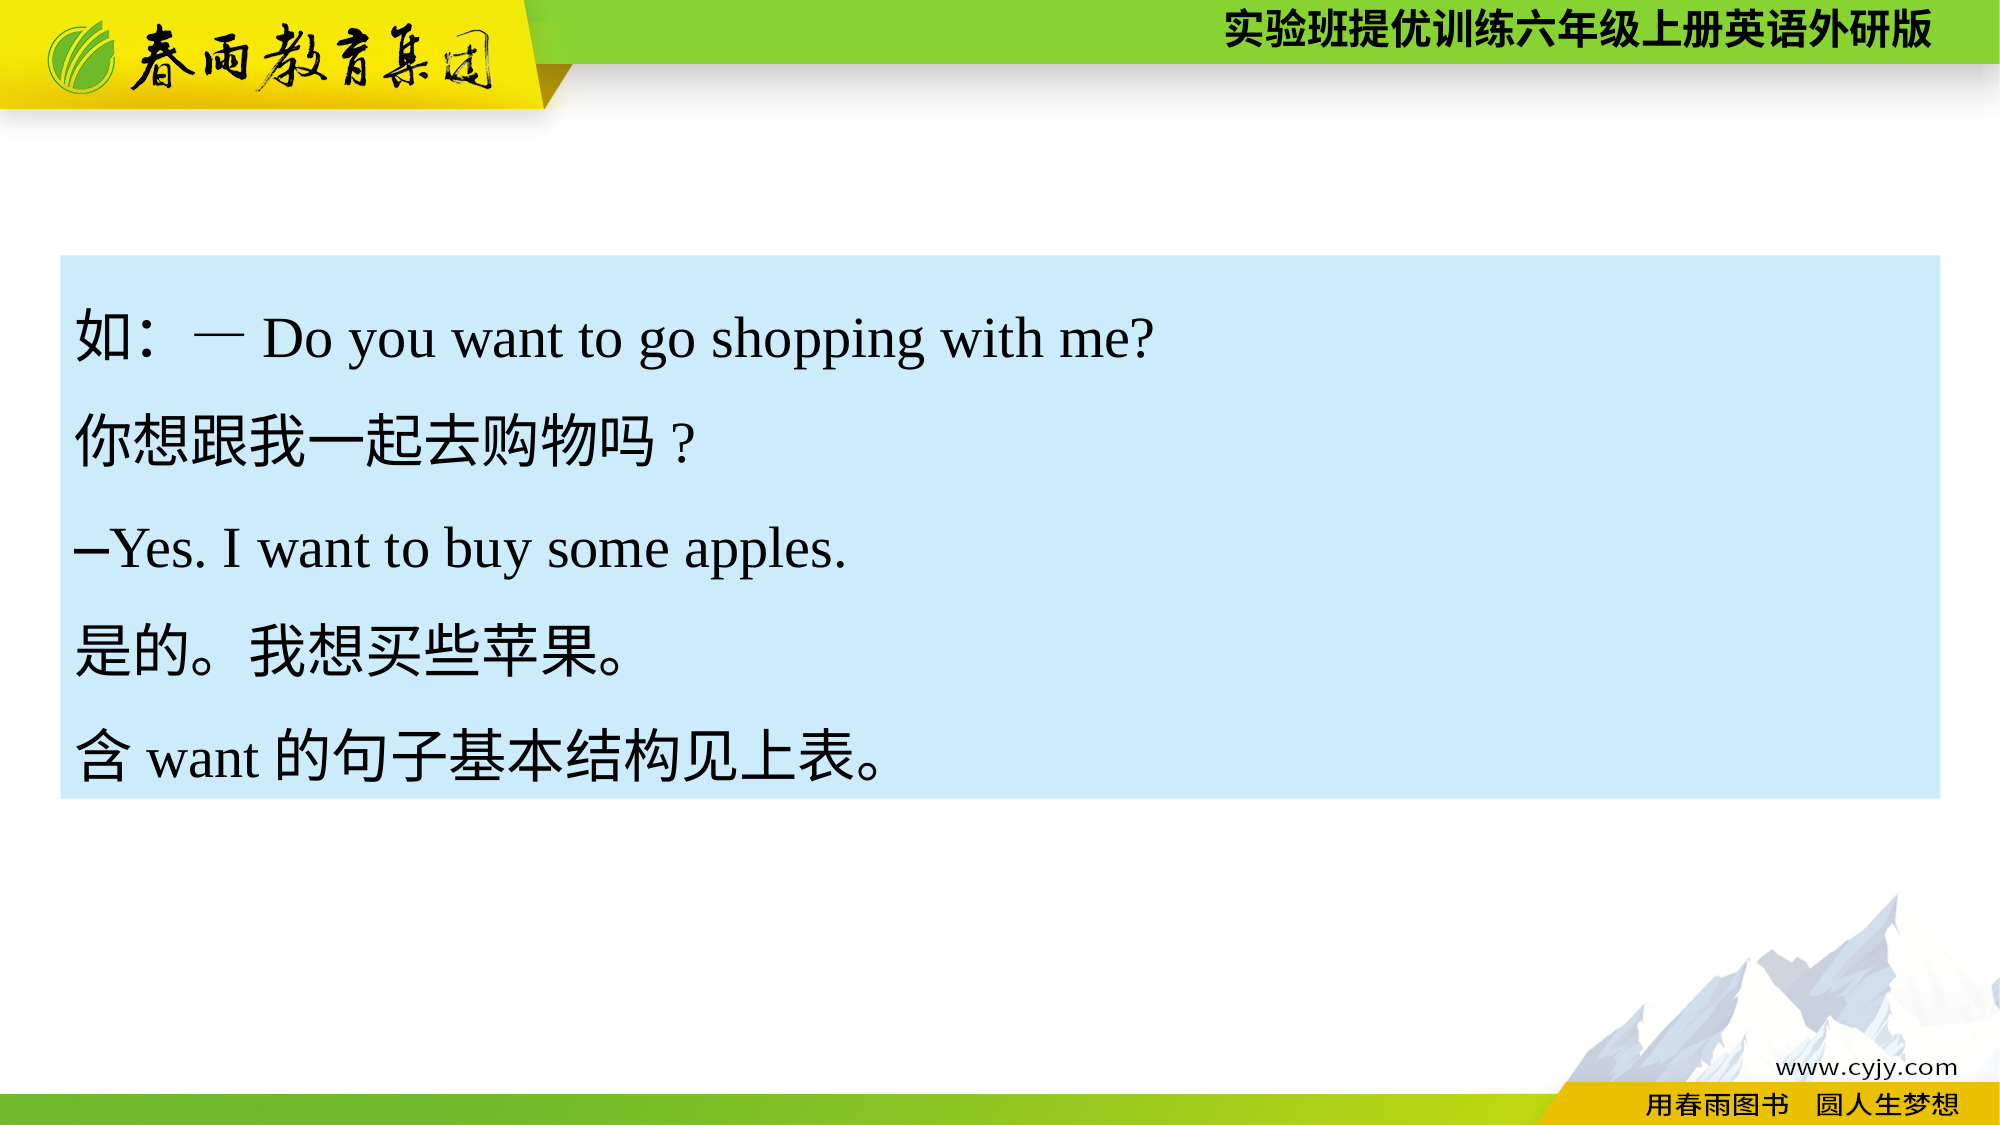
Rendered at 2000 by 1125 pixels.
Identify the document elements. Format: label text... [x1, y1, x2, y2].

list 如：—Do you want to go shopping with me? 你想跟我一起去购物吗? —Yes. I want to buy some apples. 是的。我想买些苹果。 含want的句子基本结构见上表。 [59, 256, 1944, 789]
text_box [60, 789, 1941, 799]
picture [0, 0, 2000, 1125]
